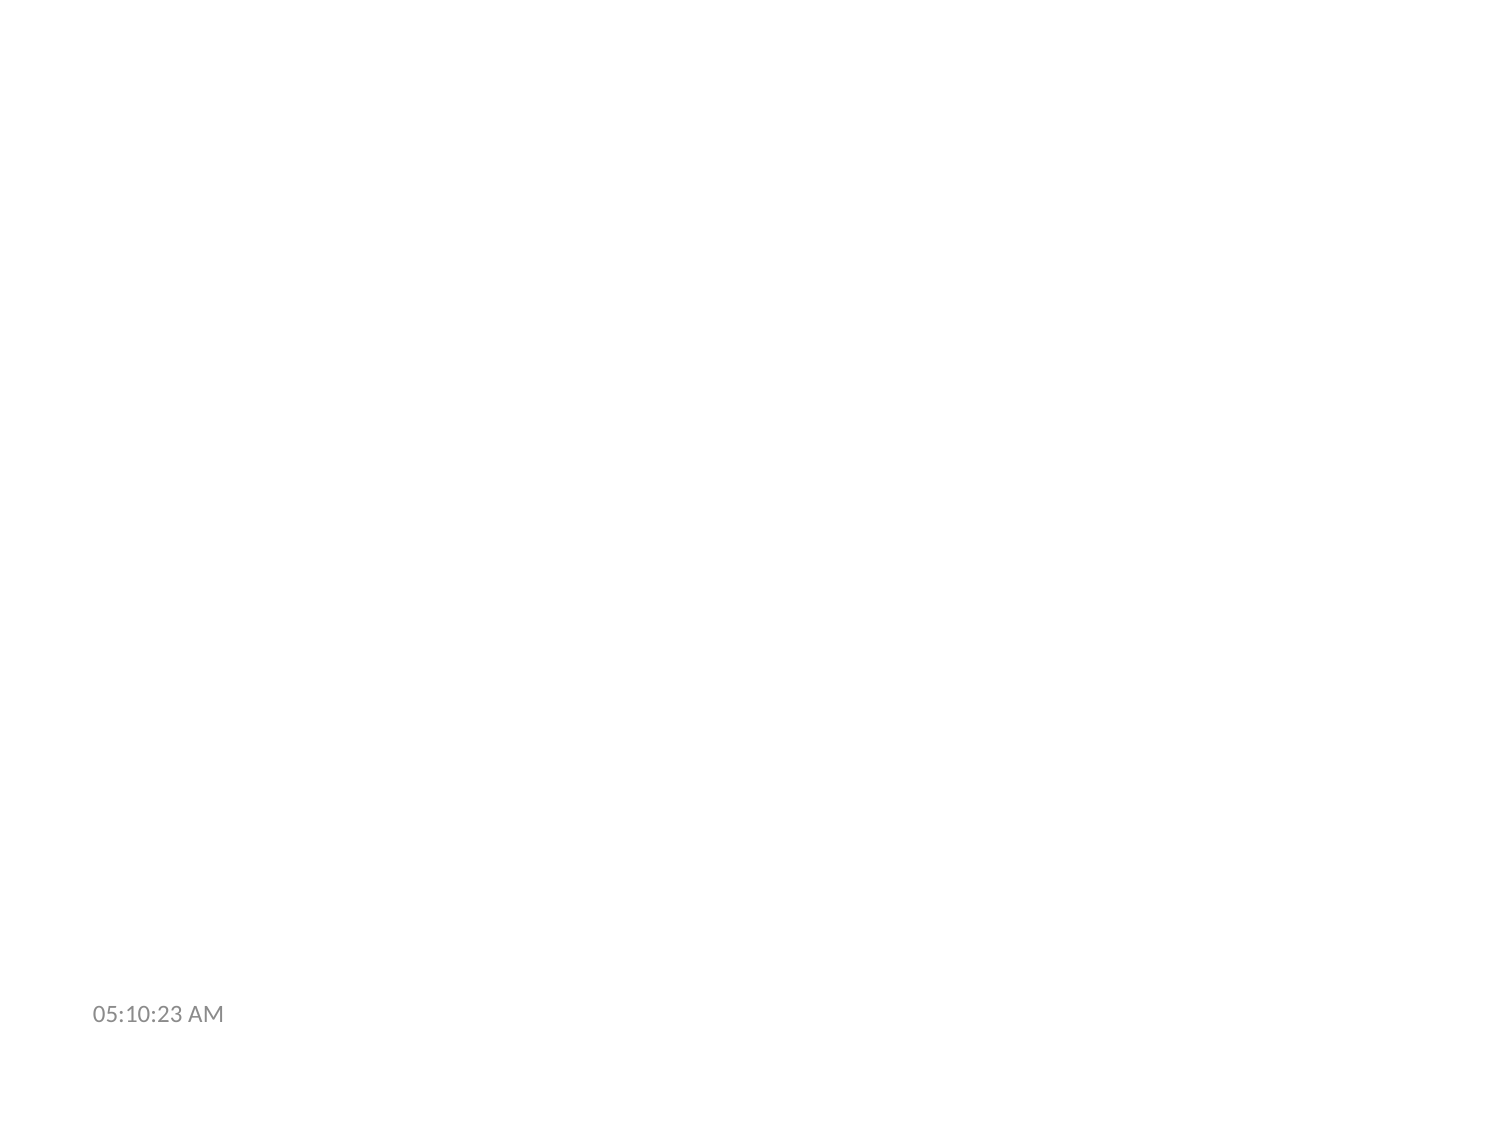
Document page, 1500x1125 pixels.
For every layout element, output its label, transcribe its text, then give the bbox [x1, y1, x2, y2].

text_box 3:35:09 PM [77, 982, 428, 1043]
